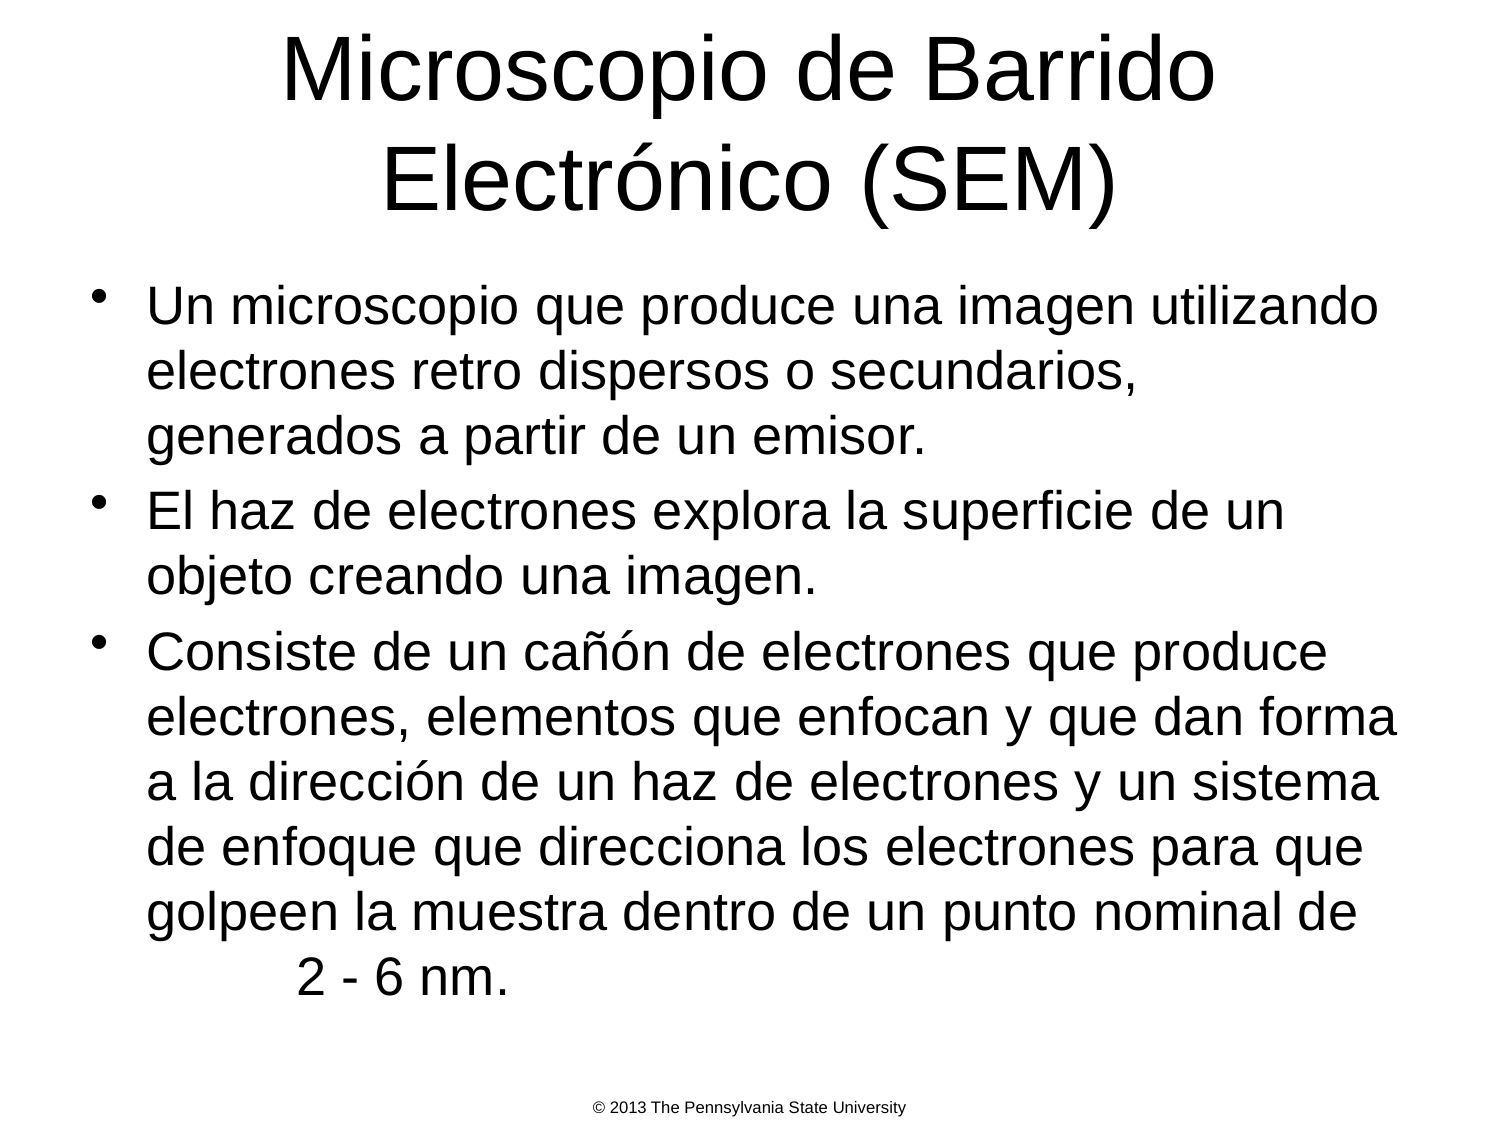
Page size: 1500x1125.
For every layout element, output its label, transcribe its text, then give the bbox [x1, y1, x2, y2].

title Microscopio de Barrido Electrónico (SEM) [74, 24, 1426, 213]
list Un microscopio que produce una imagen utilizando electrones retro dispersos o secundarios, generados a partir de un emisor. El haz de electrones explora la superficie de un objeto creando una imagen. Consiste de un cañón de electrones que produce electrones, elementos que enfocan y que dan forma a la dirección de un haz de electrones y un sistema de enfoque que direcciona los electrones para que golpeen la muestra dentro de un punto nominal de 2 - 6 nm. [74, 262, 1426, 951]
